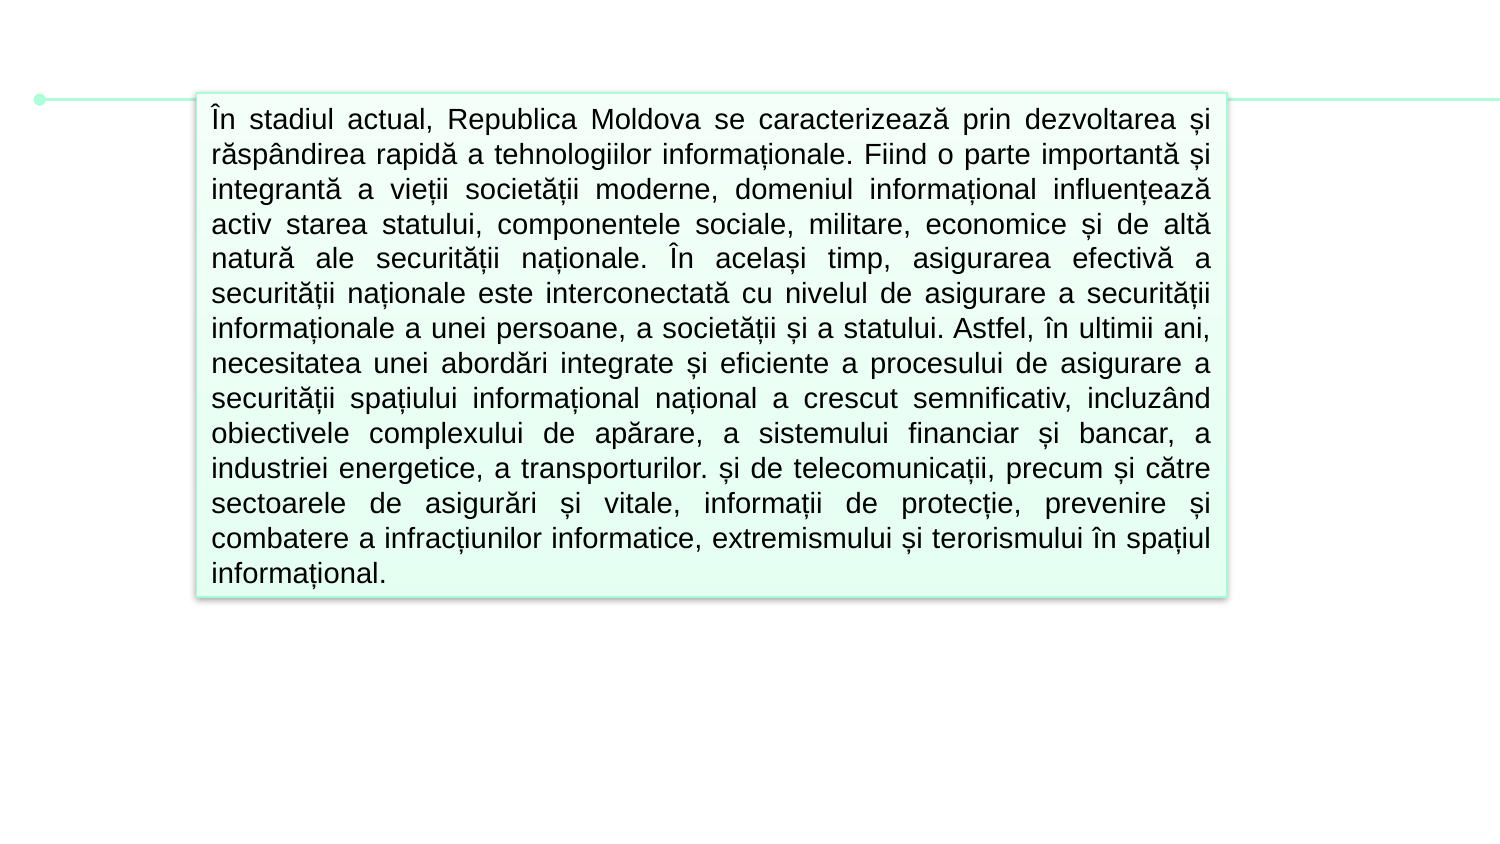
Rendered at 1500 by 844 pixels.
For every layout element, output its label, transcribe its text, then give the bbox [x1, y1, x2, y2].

text_box În stadiul actual, Republica Moldova se caracterizează prin dezvoltarea și răspândirea rapidă a tehnologiilor informaționale. Fiind o parte importantă și integrantă a vieții societății moderne, domeniul informațional influențează activ starea statului, componentele sociale, militare, economice și de altă natură ale securității naționale. În același timp, asigurarea efectivă a securității naționale este interconectată cu nivelul de asigurare a securității informaționale a unei persoane, a societății și a statului. Astfel, în ultimii ani, necesitatea unei abordări integrate și eficiente a procesului de asigurare a securității spațiului informațional național a crescut semnificativ, incluzând obiectivele complexului de apărare, a sistemului financiar și bancar, a industriei energetice, a transporturilor. și de telecomunicații, precum și către sectoarele de asigurări și vitale, informații de protecție, prevenire și combatere a infracțiunilor informatice, extremismului și terorismului în spațiul informațional. [196, 92, 1228, 598]
